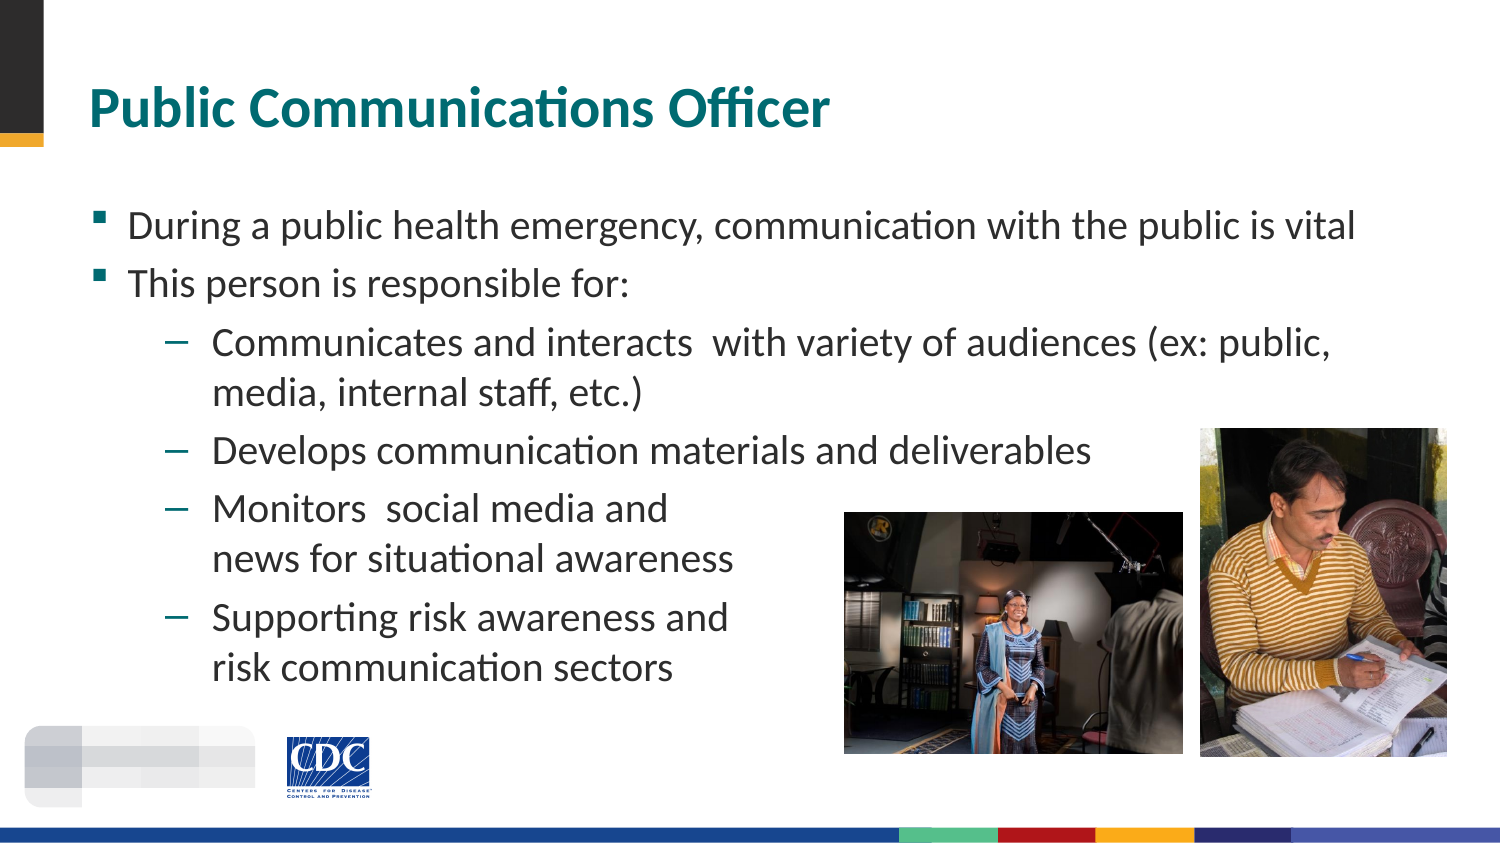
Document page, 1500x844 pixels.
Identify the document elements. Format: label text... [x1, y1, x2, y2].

list During a public health emergency, communication with the public is vital This person is responsible for: Communicates and interacts with variety of audiences (ex: public, media, internal staff, etc.) Develops communication materials and deliverables Monitors social media and news for situational awareness Supporting risk awareness and risk communication sectors [75, 190, 1414, 739]
picture [1200, 428, 1448, 757]
picture [844, 512, 1183, 754]
title Public Communications Officer [75, 33, 1425, 147]
picture [287, 739, 372, 798]
